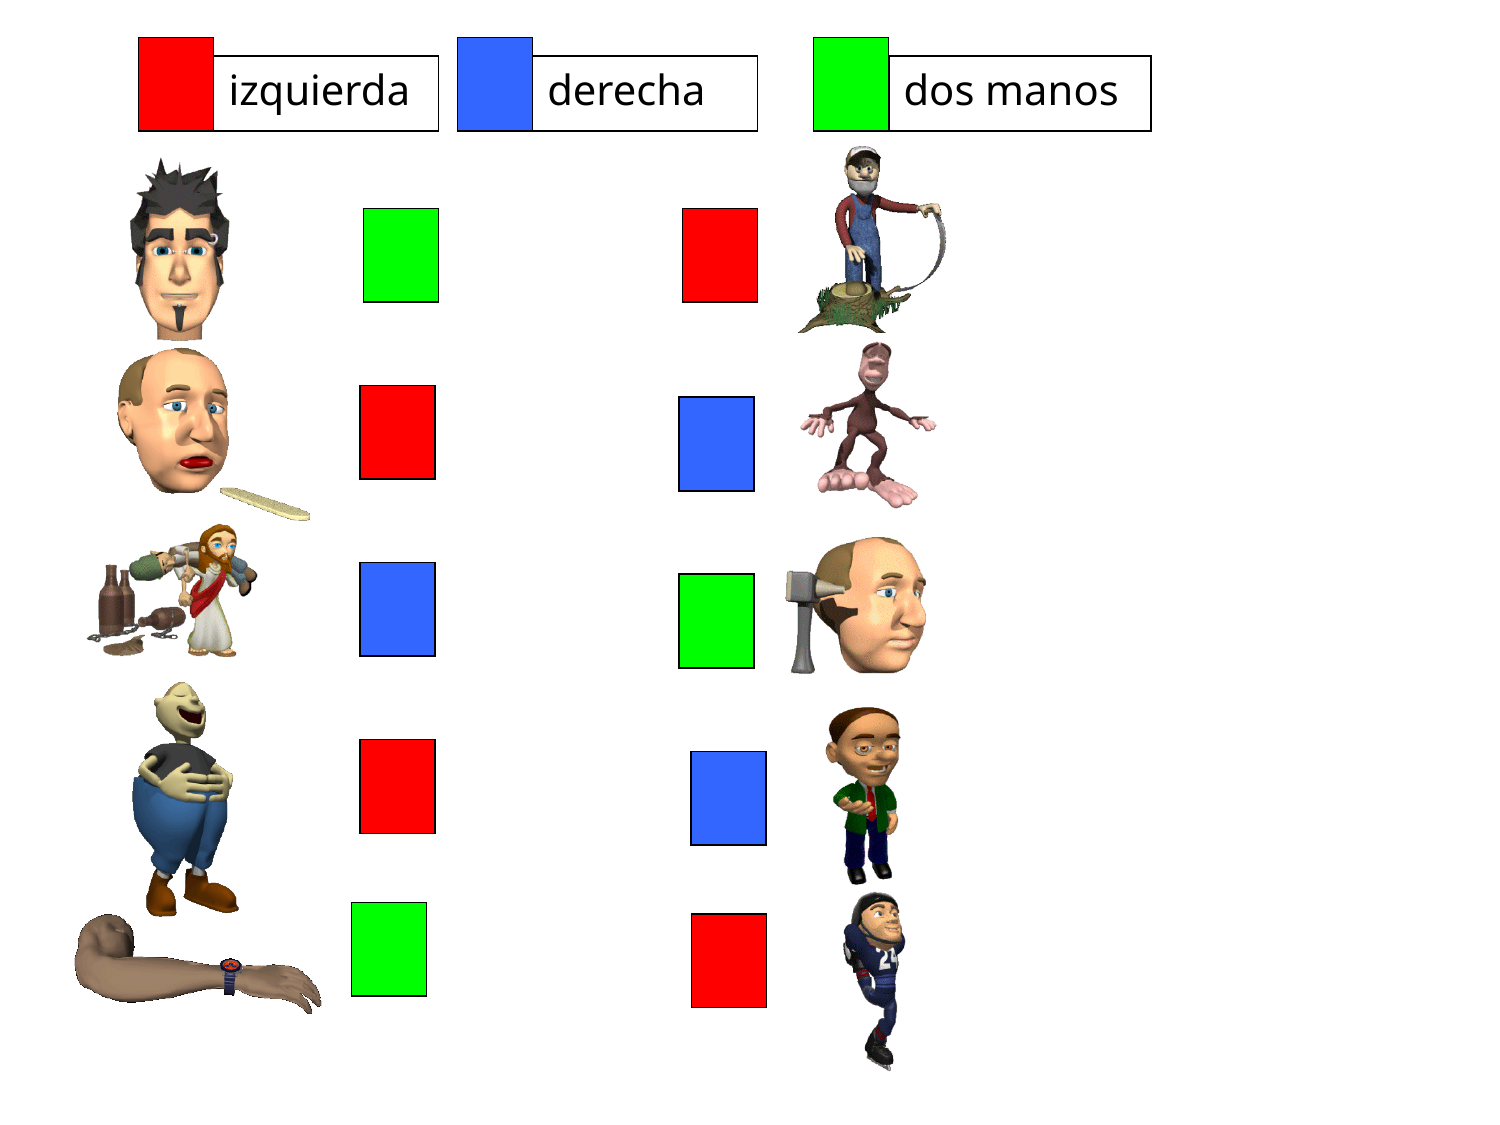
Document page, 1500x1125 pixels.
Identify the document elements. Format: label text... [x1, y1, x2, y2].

text_box [813, 37, 889, 132]
text_box [360, 562, 436, 657]
picture [81, 152, 344, 668]
picture [796, 702, 959, 1084]
picture [761, 140, 966, 516]
picture [749, 527, 962, 687]
text_box [682, 208, 758, 303]
text_box [351, 902, 427, 997]
text_box derecha [532, 56, 758, 132]
text_box [691, 913, 767, 1008]
text_box [138, 37, 214, 132]
text_box [679, 397, 755, 491]
text_box [457, 37, 533, 132]
text_box [360, 739, 436, 834]
text_box [363, 208, 439, 303]
picture [70, 679, 326, 1027]
text_box dos manos [888, 56, 1152, 132]
text_box [679, 574, 744, 668]
text_box izquierda [213, 56, 439, 132]
text_box [360, 385, 436, 480]
text_box [690, 751, 766, 846]
